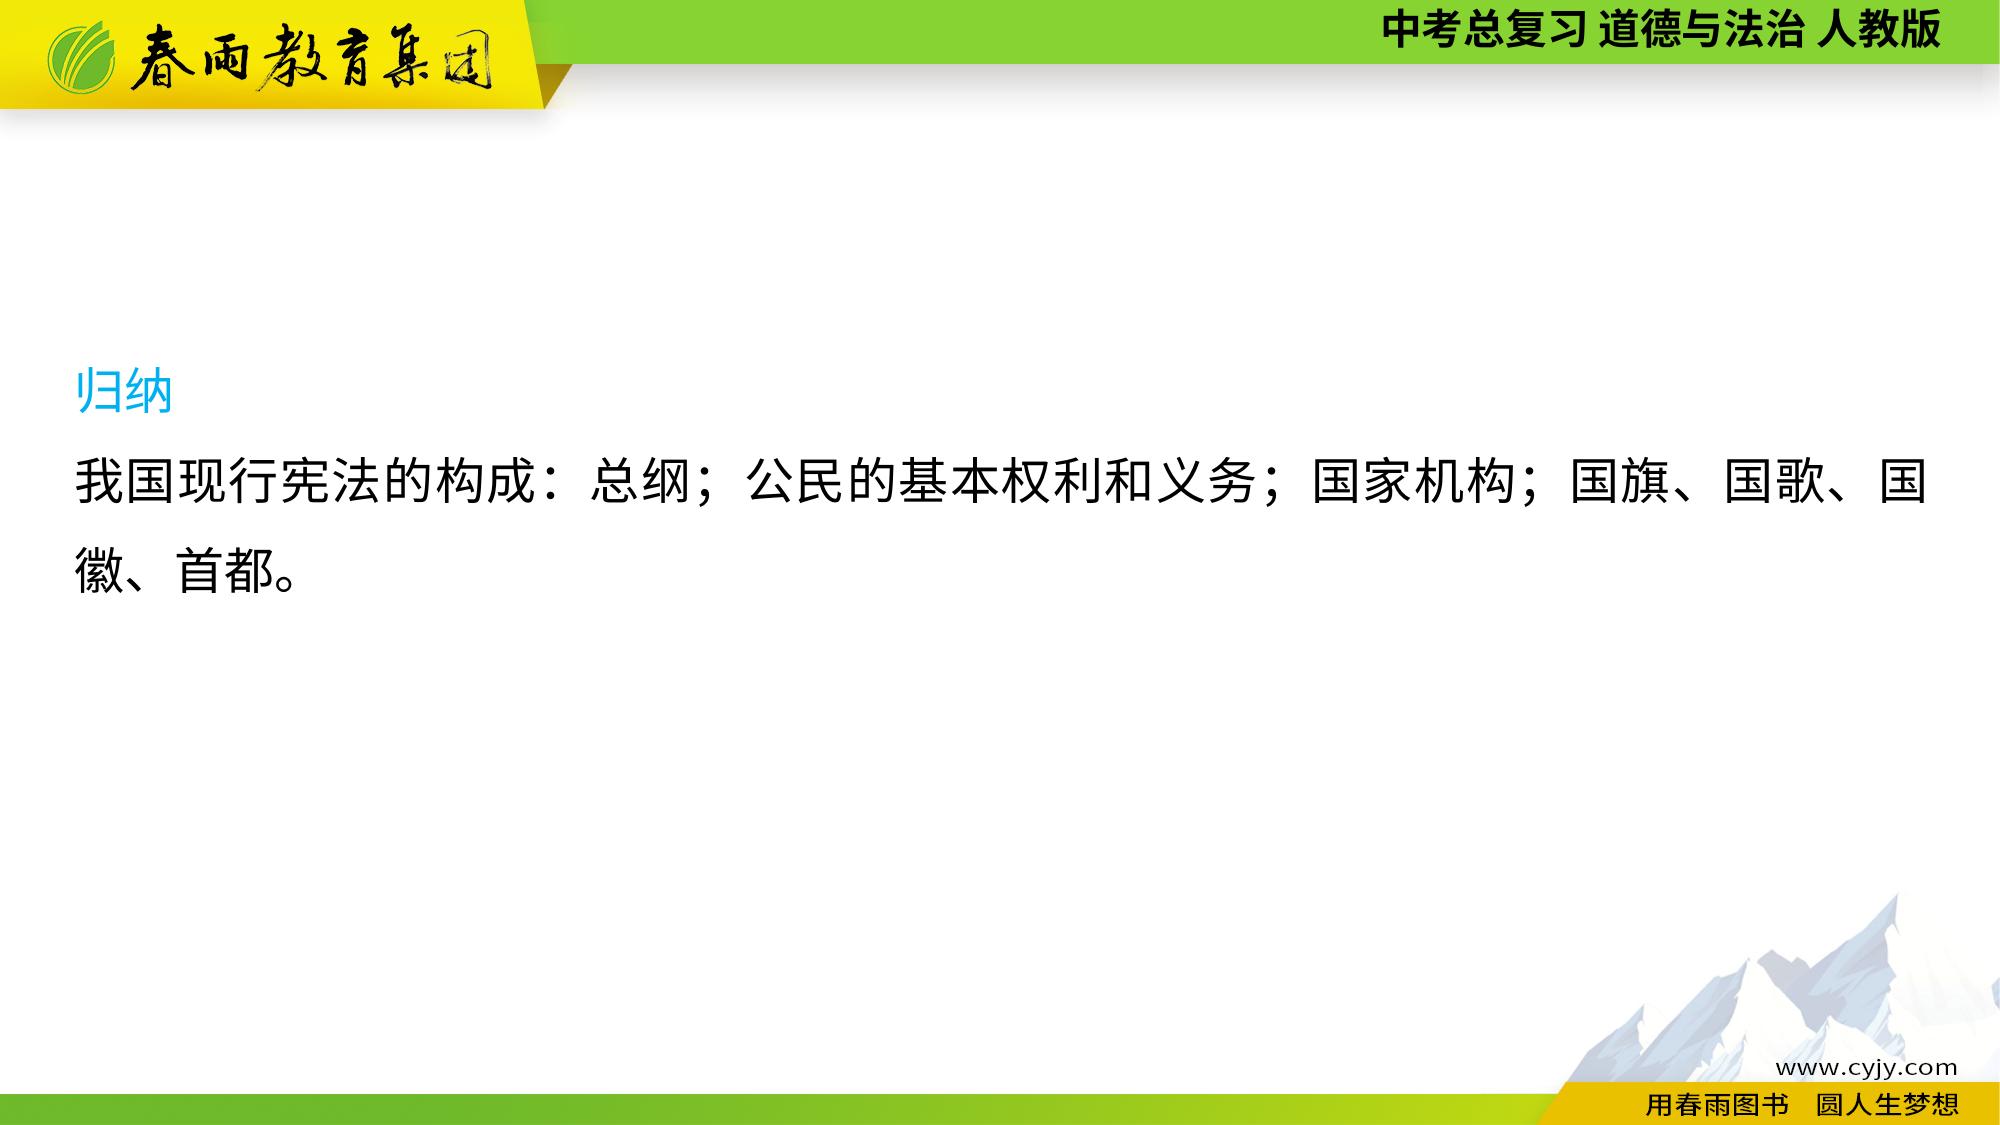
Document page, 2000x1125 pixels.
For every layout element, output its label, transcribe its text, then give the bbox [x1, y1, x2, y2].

list 归纳 我国现行宪法的构成：总纲；公民的基本权利和义务；国家机构；国旗、国歌、国徽、首都。 [59, 321, 1944, 598]
picture [0, 0, 2000, 1125]
